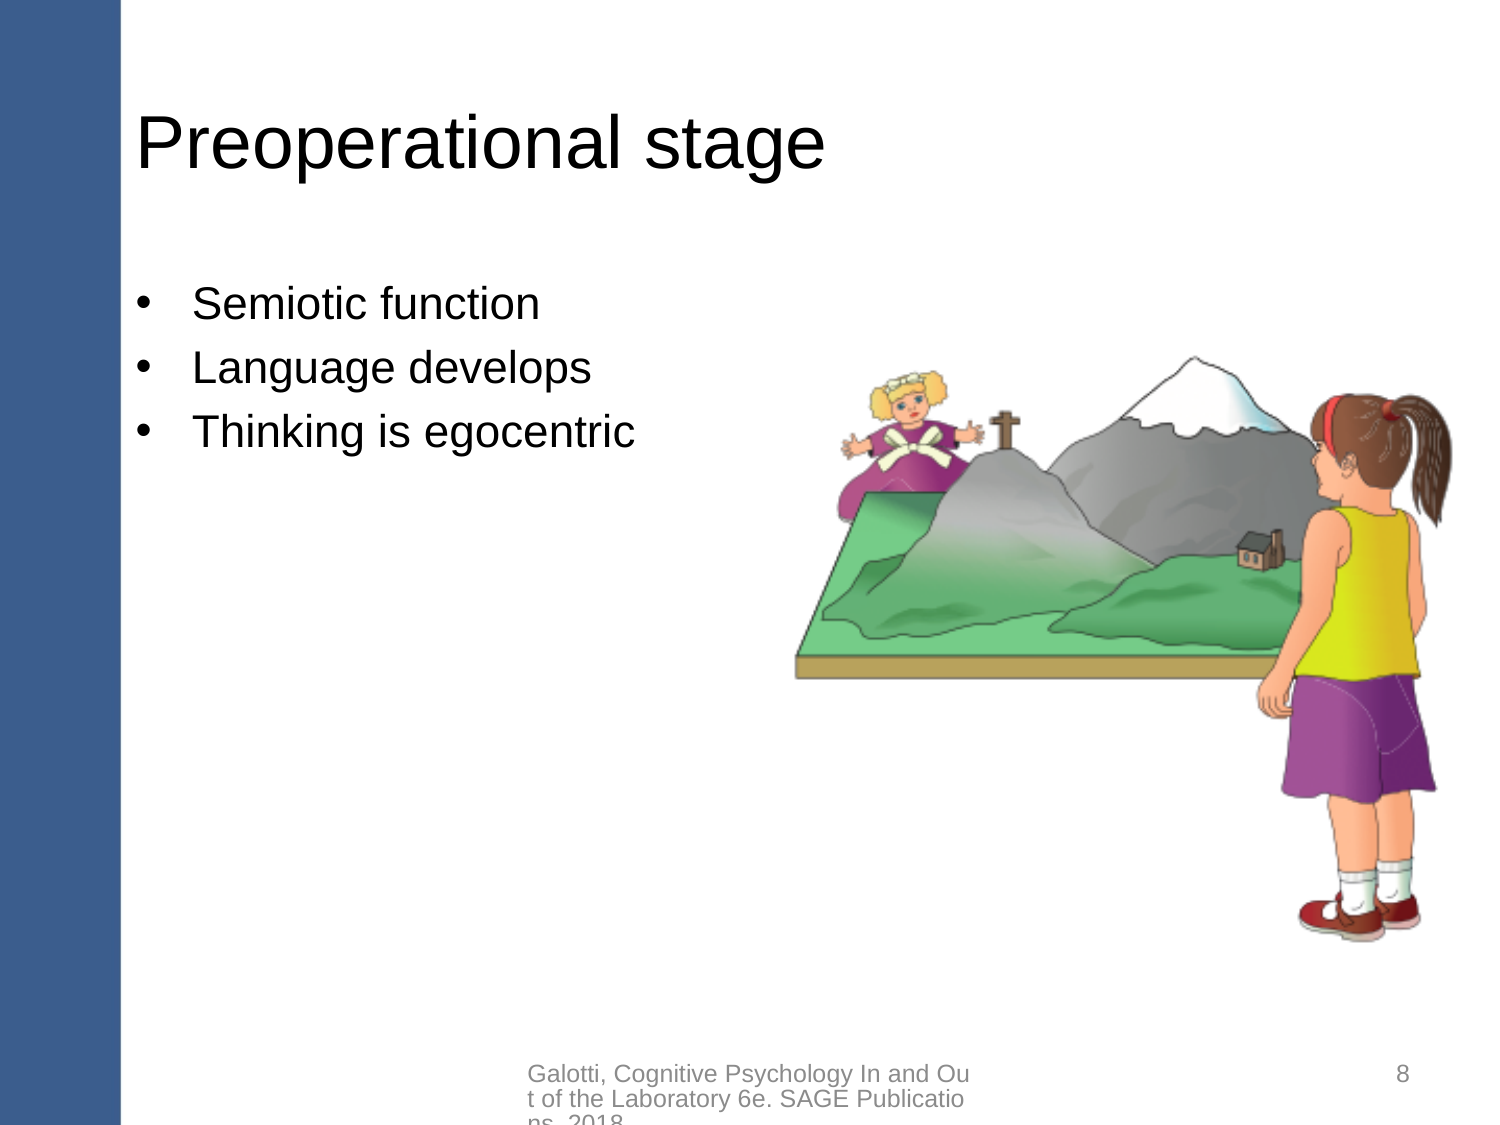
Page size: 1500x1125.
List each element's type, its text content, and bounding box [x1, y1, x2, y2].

slide_number 8 [1074, 1042, 1425, 1103]
title Preoperational stage [120, 44, 1471, 233]
list Semiotic function Language develops Thinking is egocentric [120, 266, 1471, 1009]
footer Galotti, Cognitive Psychology In and Out of the Laboratory 6e. SAGE Publications, 2018. [512, 1042, 988, 1103]
picture [0, 0, 1500, 1125]
